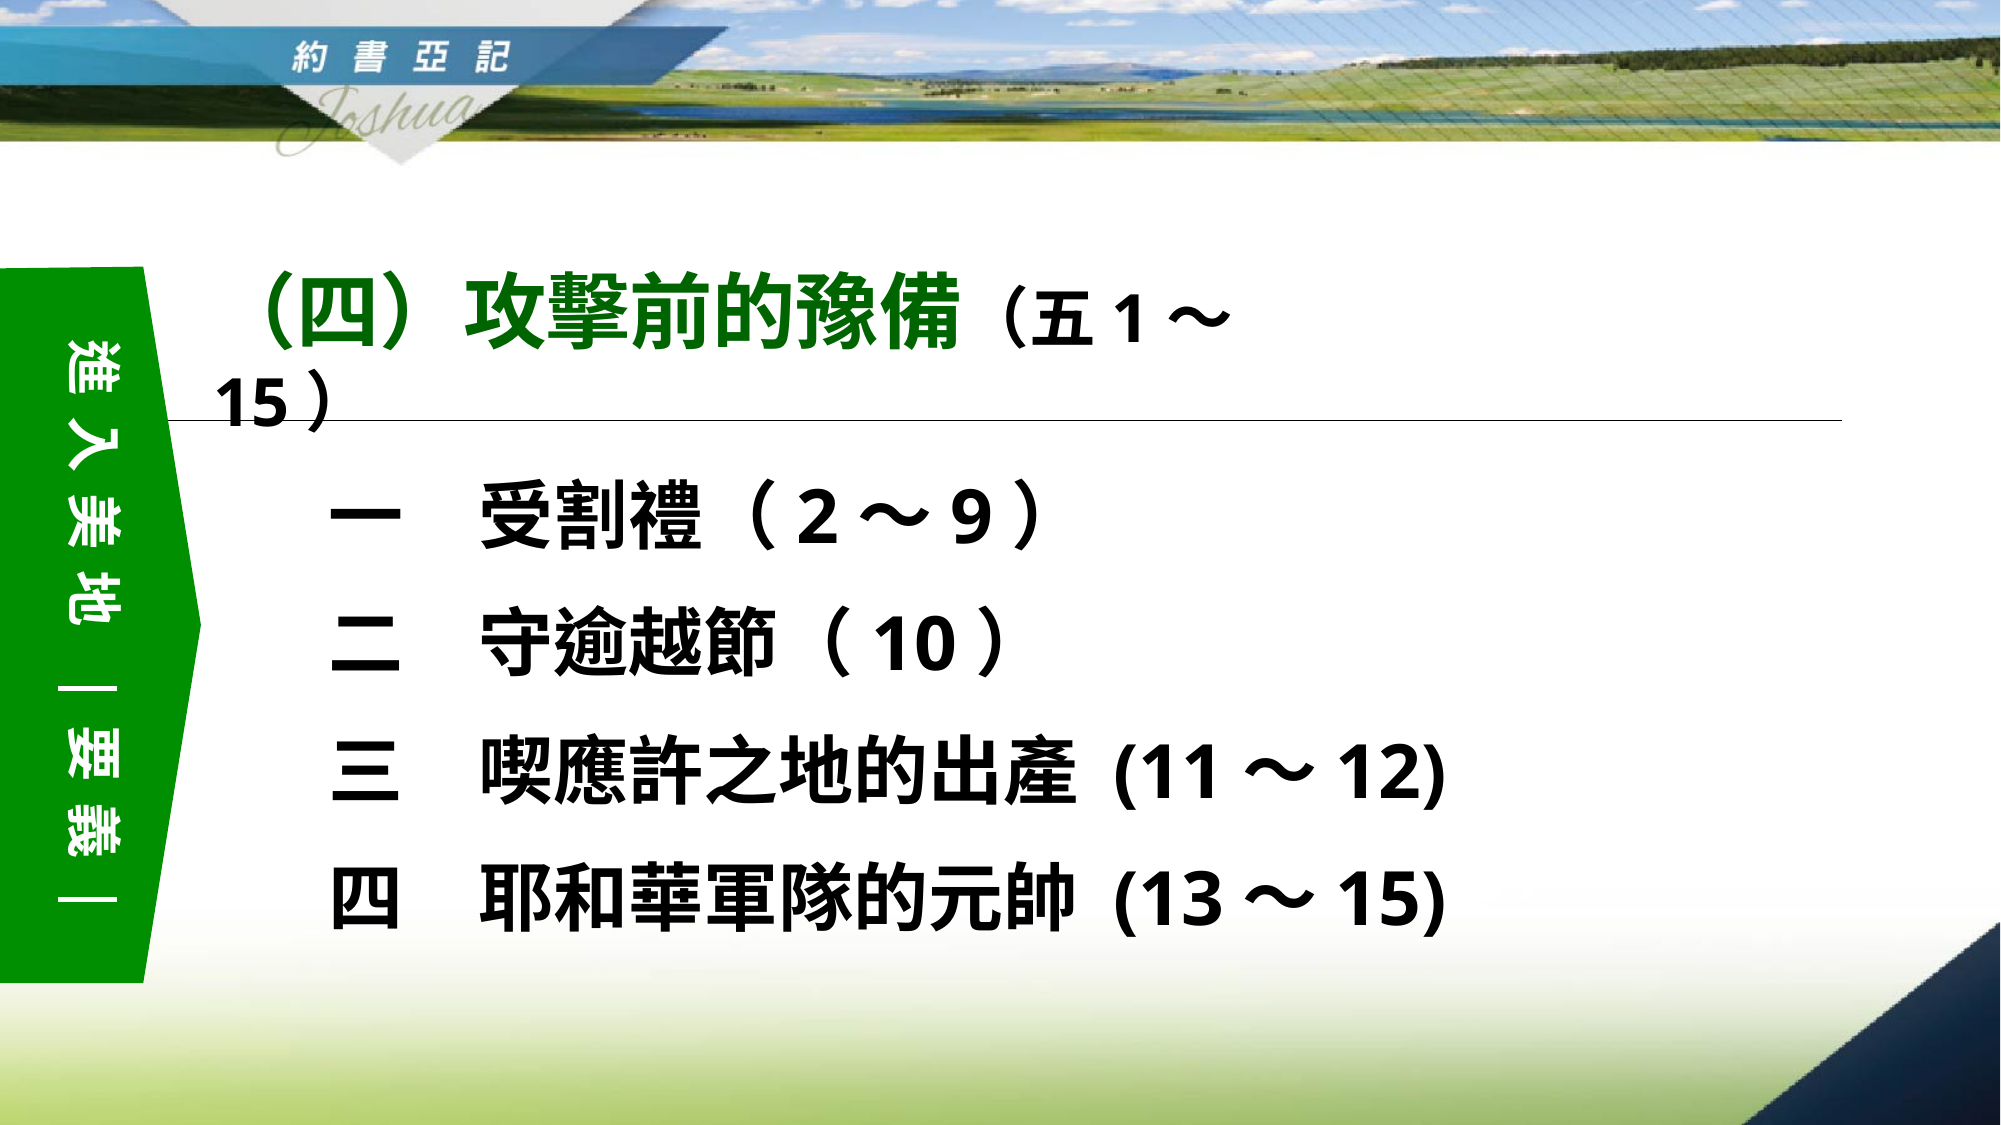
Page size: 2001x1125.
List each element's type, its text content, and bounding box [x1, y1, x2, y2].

text_box [0, 265, 169, 985]
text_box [136, 420, 1842, 953]
text_box 進入美地 要義 [38, 324, 137, 918]
text_box （四）攻擊前的豫備（五1～15） [198, 252, 1372, 420]
picture [0, 0, 2001, 1125]
